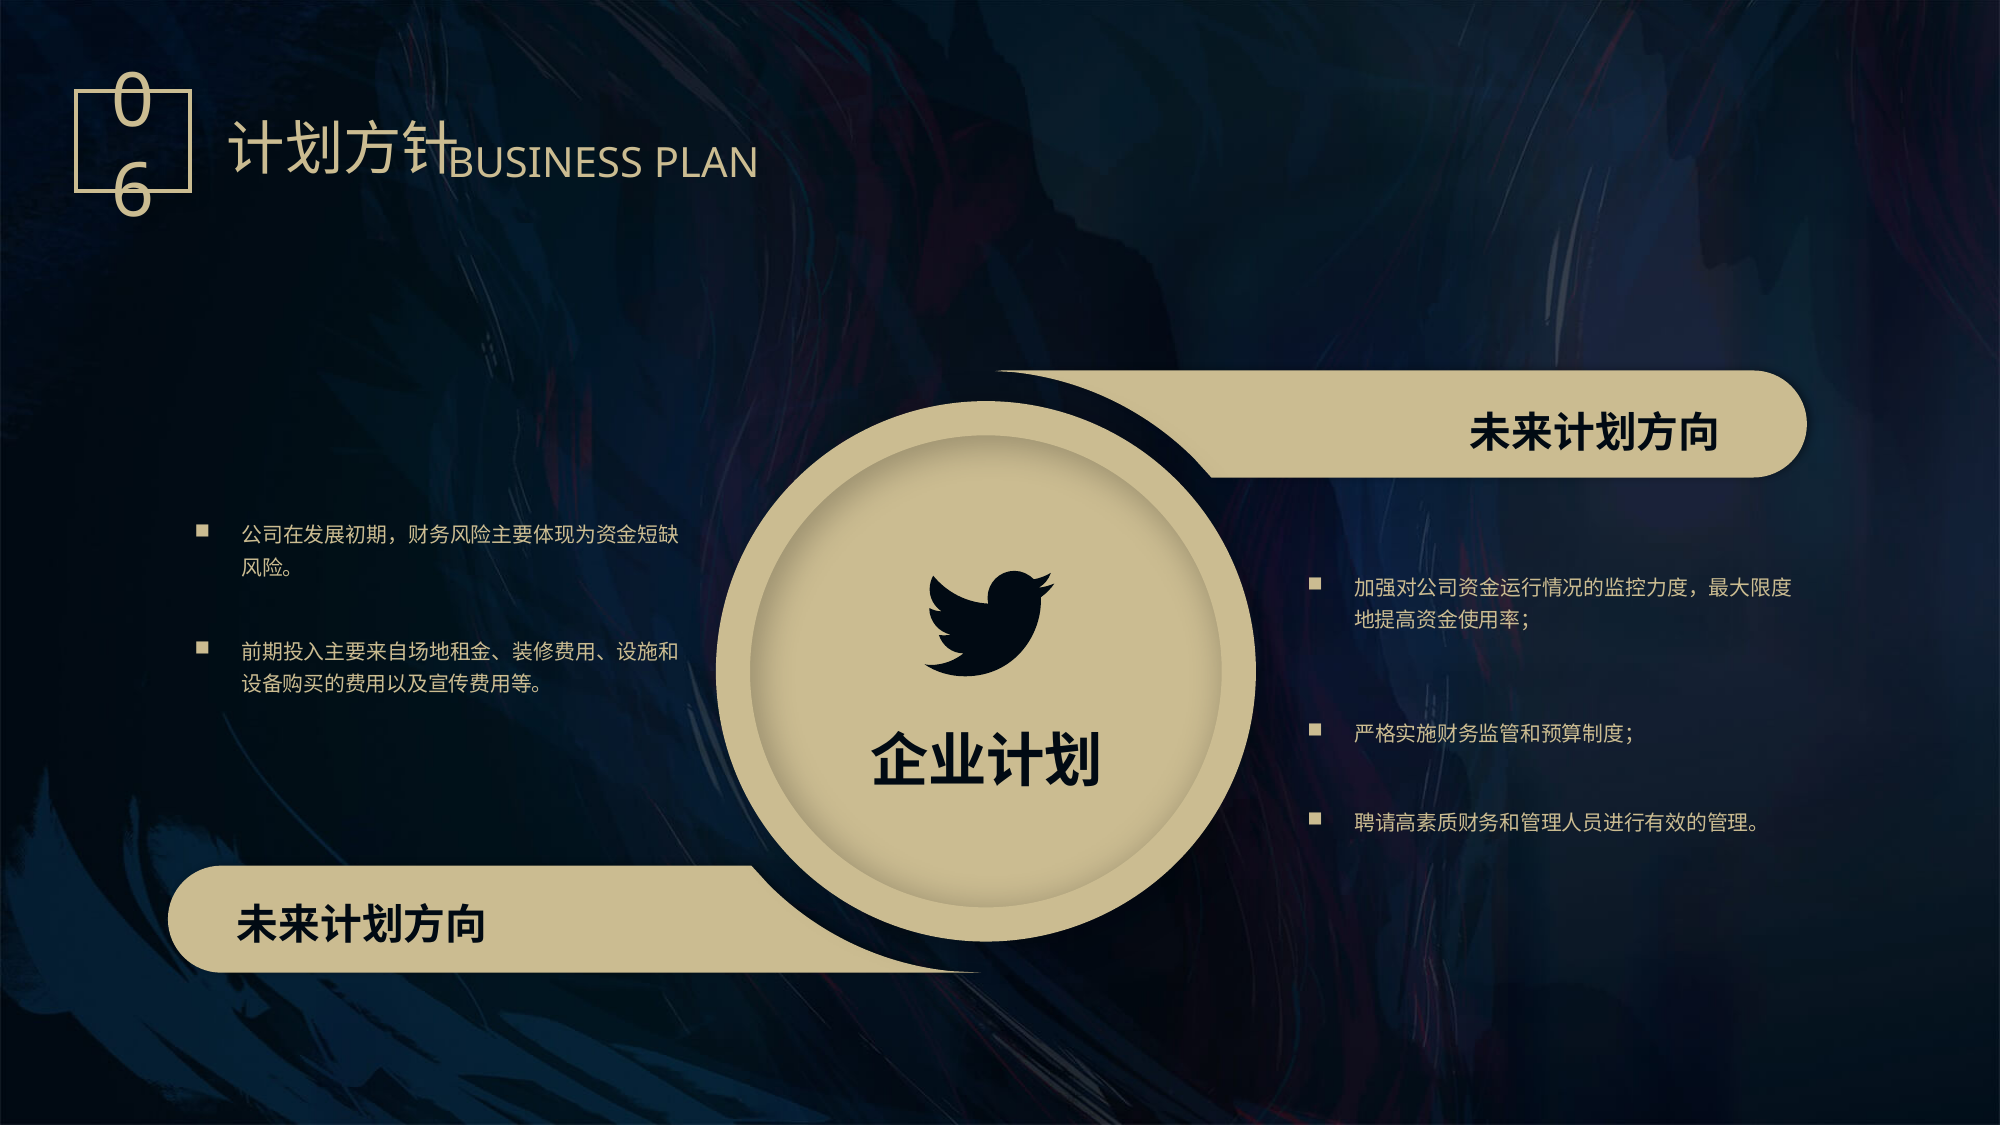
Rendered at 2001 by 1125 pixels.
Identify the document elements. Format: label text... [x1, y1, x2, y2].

text_box 前期投入主要来自场地租金、装修费用、设施和设备购买的费用以及宣传费用等。 [179, 623, 694, 704]
picture [0, 0, 2000, 1125]
text_box 公司在发展初期，财务风险主要体现为资金短缺风险。 [179, 506, 694, 587]
text_box 聘请高素质财务和管理人员进行有效的管理。 [1292, 794, 1807, 842]
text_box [715, 401, 1256, 942]
text_box 加强对公司资金运行情况的监控力度，最大限度地提高资金使用率； [1292, 559, 1807, 640]
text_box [75, 90, 748, 195]
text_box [167, 865, 982, 973]
text_box 严格实施财务监管和预算制度； [1292, 705, 1807, 753]
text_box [994, 370, 1807, 478]
